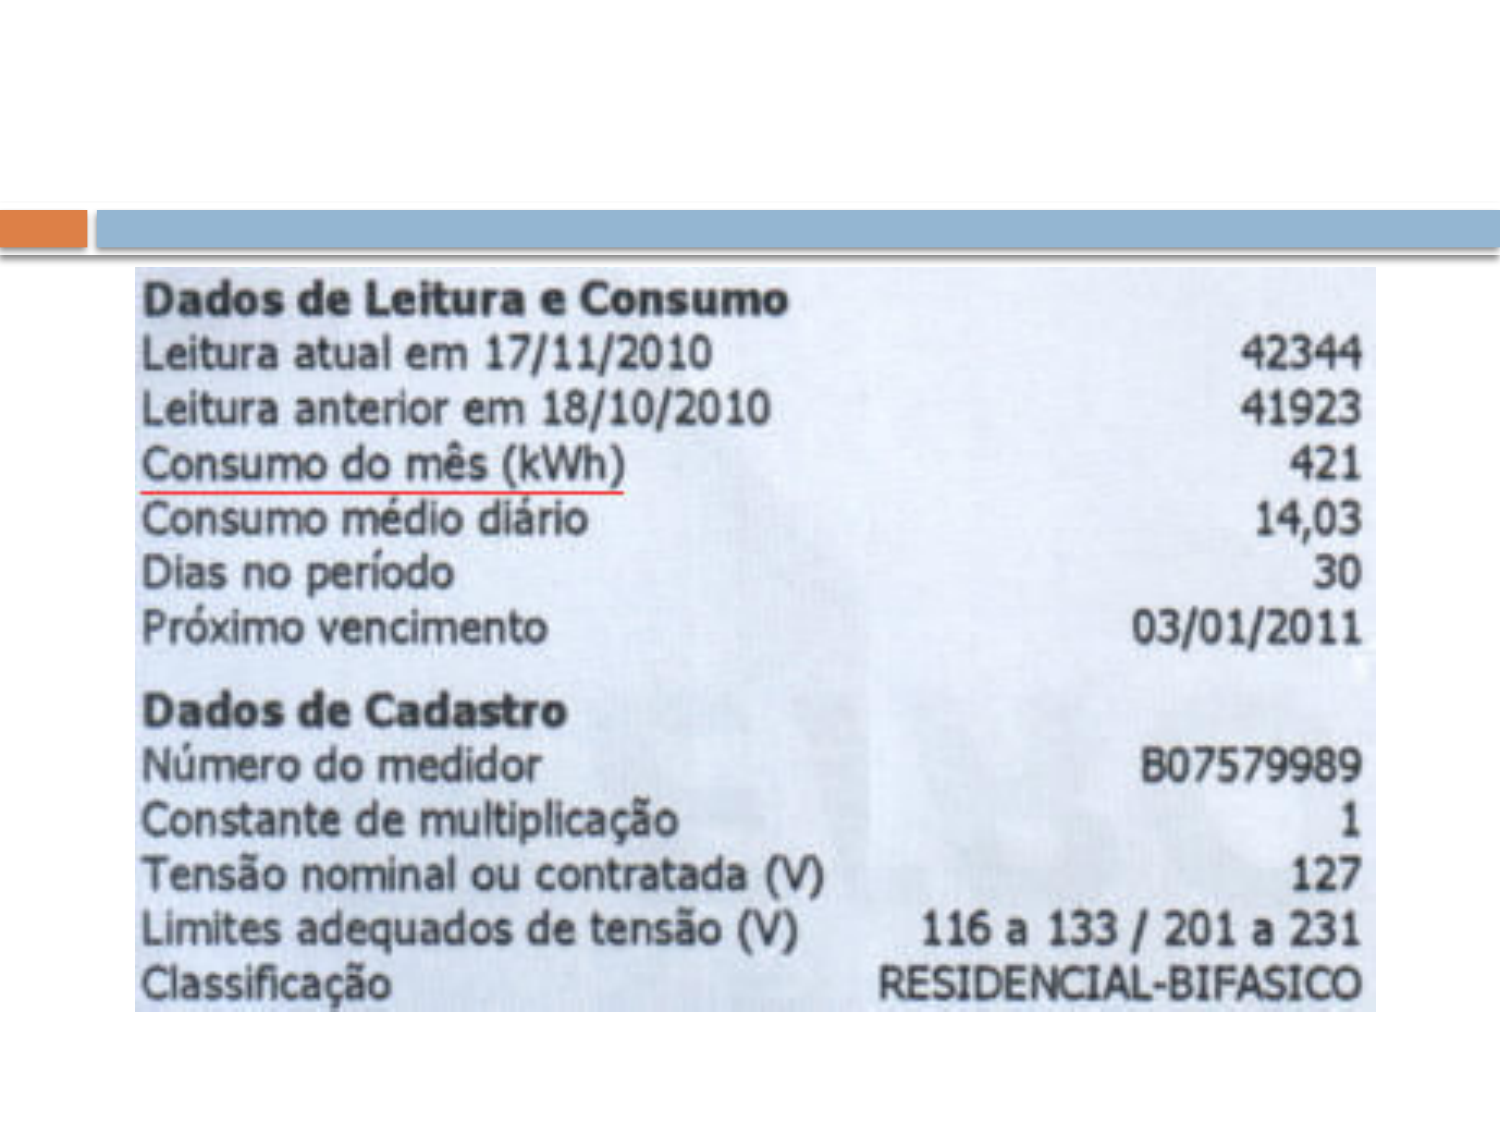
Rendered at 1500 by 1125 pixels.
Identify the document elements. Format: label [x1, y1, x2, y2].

picture [135, 266, 1377, 1012]
